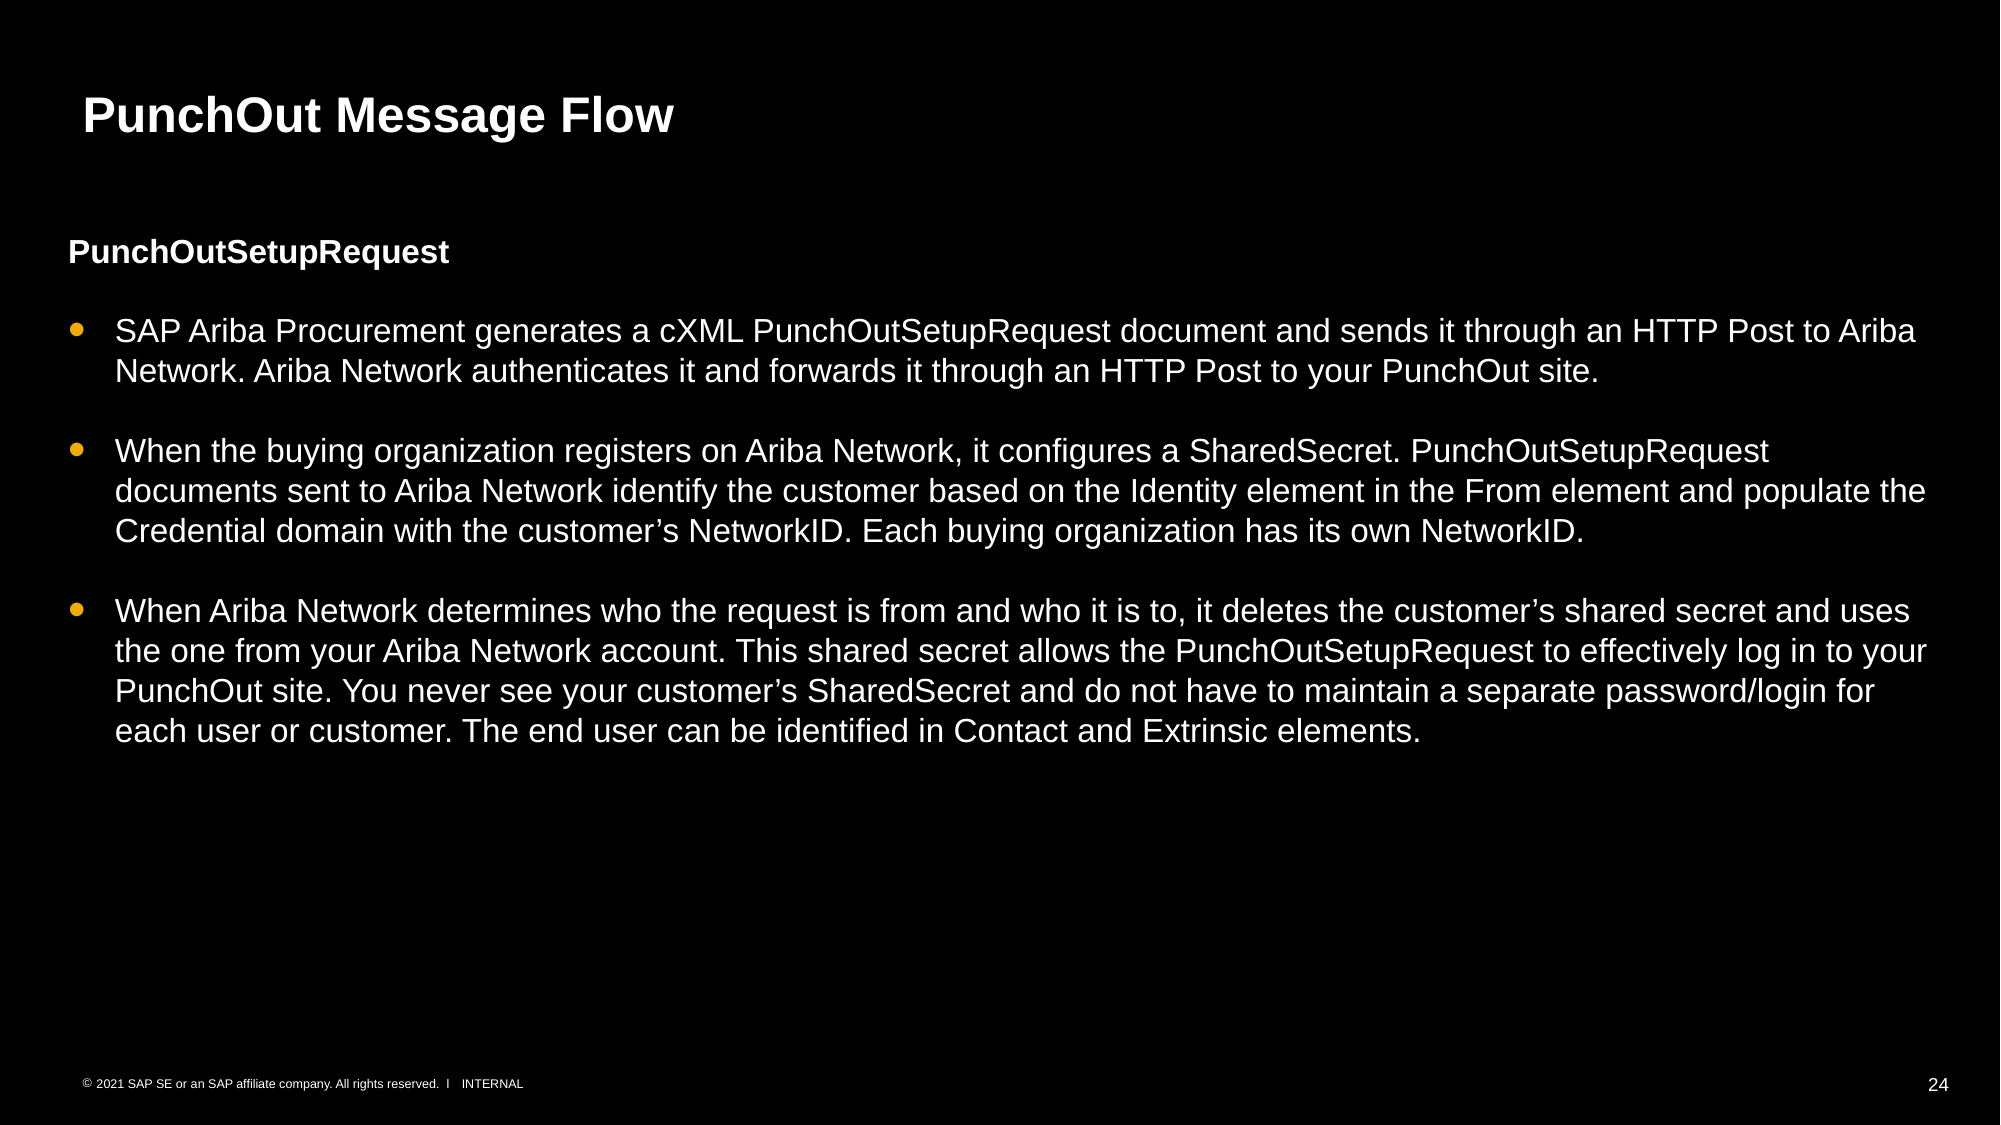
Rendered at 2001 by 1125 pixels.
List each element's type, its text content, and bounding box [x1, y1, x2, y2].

text_box PunchOutSetupRequest SAP Ariba Procurement generates a cXML PunchOutSetupRequest document and sends it through an HTTP Post to Ariba Network. Ariba Network authenticates it and forwards it through an HTTP Post to your PunchOut site. When the buying organization registers on Ariba Network, it configures a SharedSecret. PunchOutSetupRequest documents sent to Ariba Network identify the customer based on the Identity element in the From element and populate the Credential domain with the customer’s NetworkID. Each buying organization has its own NetworkID. When Ariba Network determines who the request is from and who it is to, it deletes the customer’s shared secret and uses the one from your Ariba Network account. This shared secret allows the PunchOutSetupRequest to effectively log in to your PunchOut site. You never see your customer’s SharedSecret and do not have to maintain a separate password/login for each user or customer. The end user can be identified in Contact and Extrinsic elements. [53, 222, 1947, 757]
title PunchOut Message Flow [82, 82, 1918, 144]
